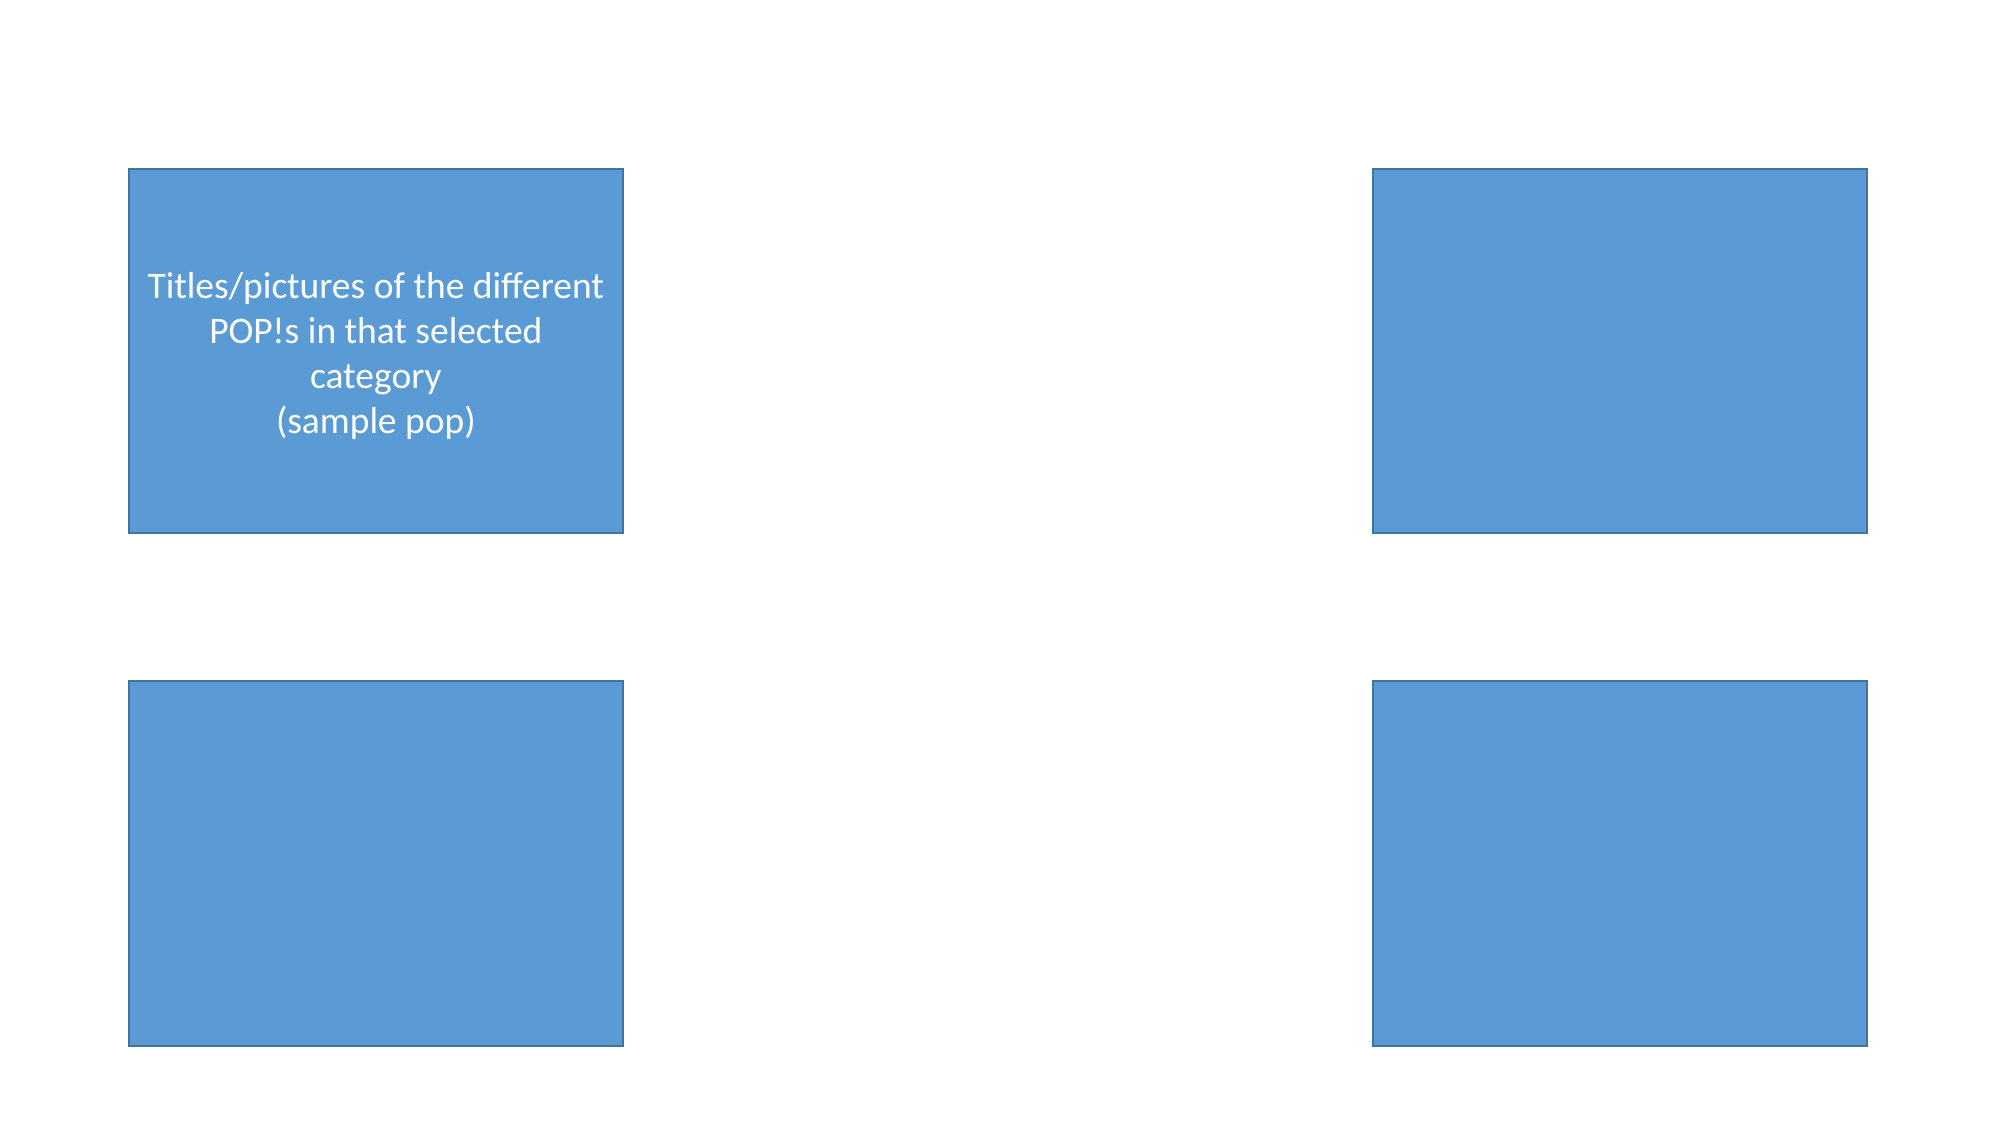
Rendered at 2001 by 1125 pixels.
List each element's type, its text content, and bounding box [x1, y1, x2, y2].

text_box [1372, 680, 1868, 1047]
text_box [1372, 168, 1868, 534]
text_box [128, 680, 624, 1047]
text_box Titles/pictures of the different POP!s in that selected category (sample pop) [128, 168, 624, 534]
